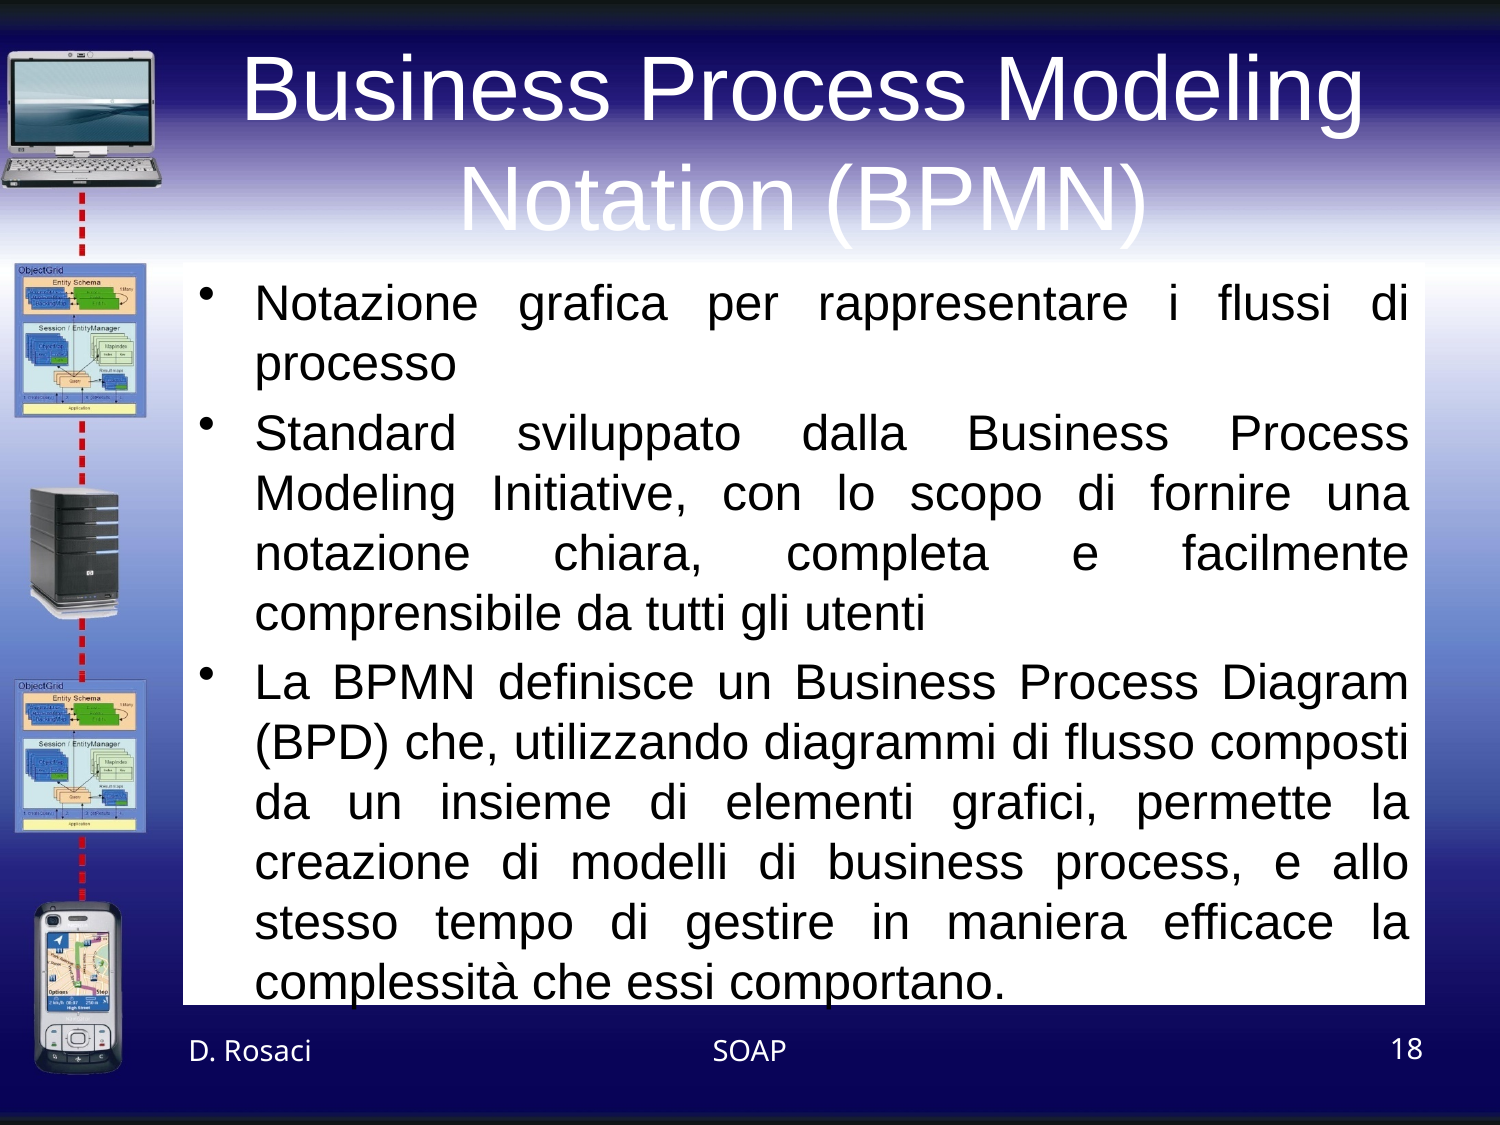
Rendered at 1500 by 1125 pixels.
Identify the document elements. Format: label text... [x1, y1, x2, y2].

list Notazione grafica per rappresentare i flussi di processo Standard sviluppato dalla Business Process Modeling Initiative, con lo scopo di fornire una notazione chiara, completa e facilmente comprensibile da tutti gli utenti La BPMN definisce un Business Process Diagram (BPD) che, utilizzando diagrammi di flusso composti da un insieme di elementi grafici, permette la creazione di modelli di business process, e allo stesso tempo di gestire in maniera efficace la complessità che essi comportano. [182, 262, 1426, 1006]
footer SOAP [512, 1024, 988, 1103]
slide_number D. Rosaci [74, 1024, 426, 1103]
picture [0, 0, 1500, 1125]
title Business Process Modeling Notation (BPMN) [182, 44, 1426, 233]
